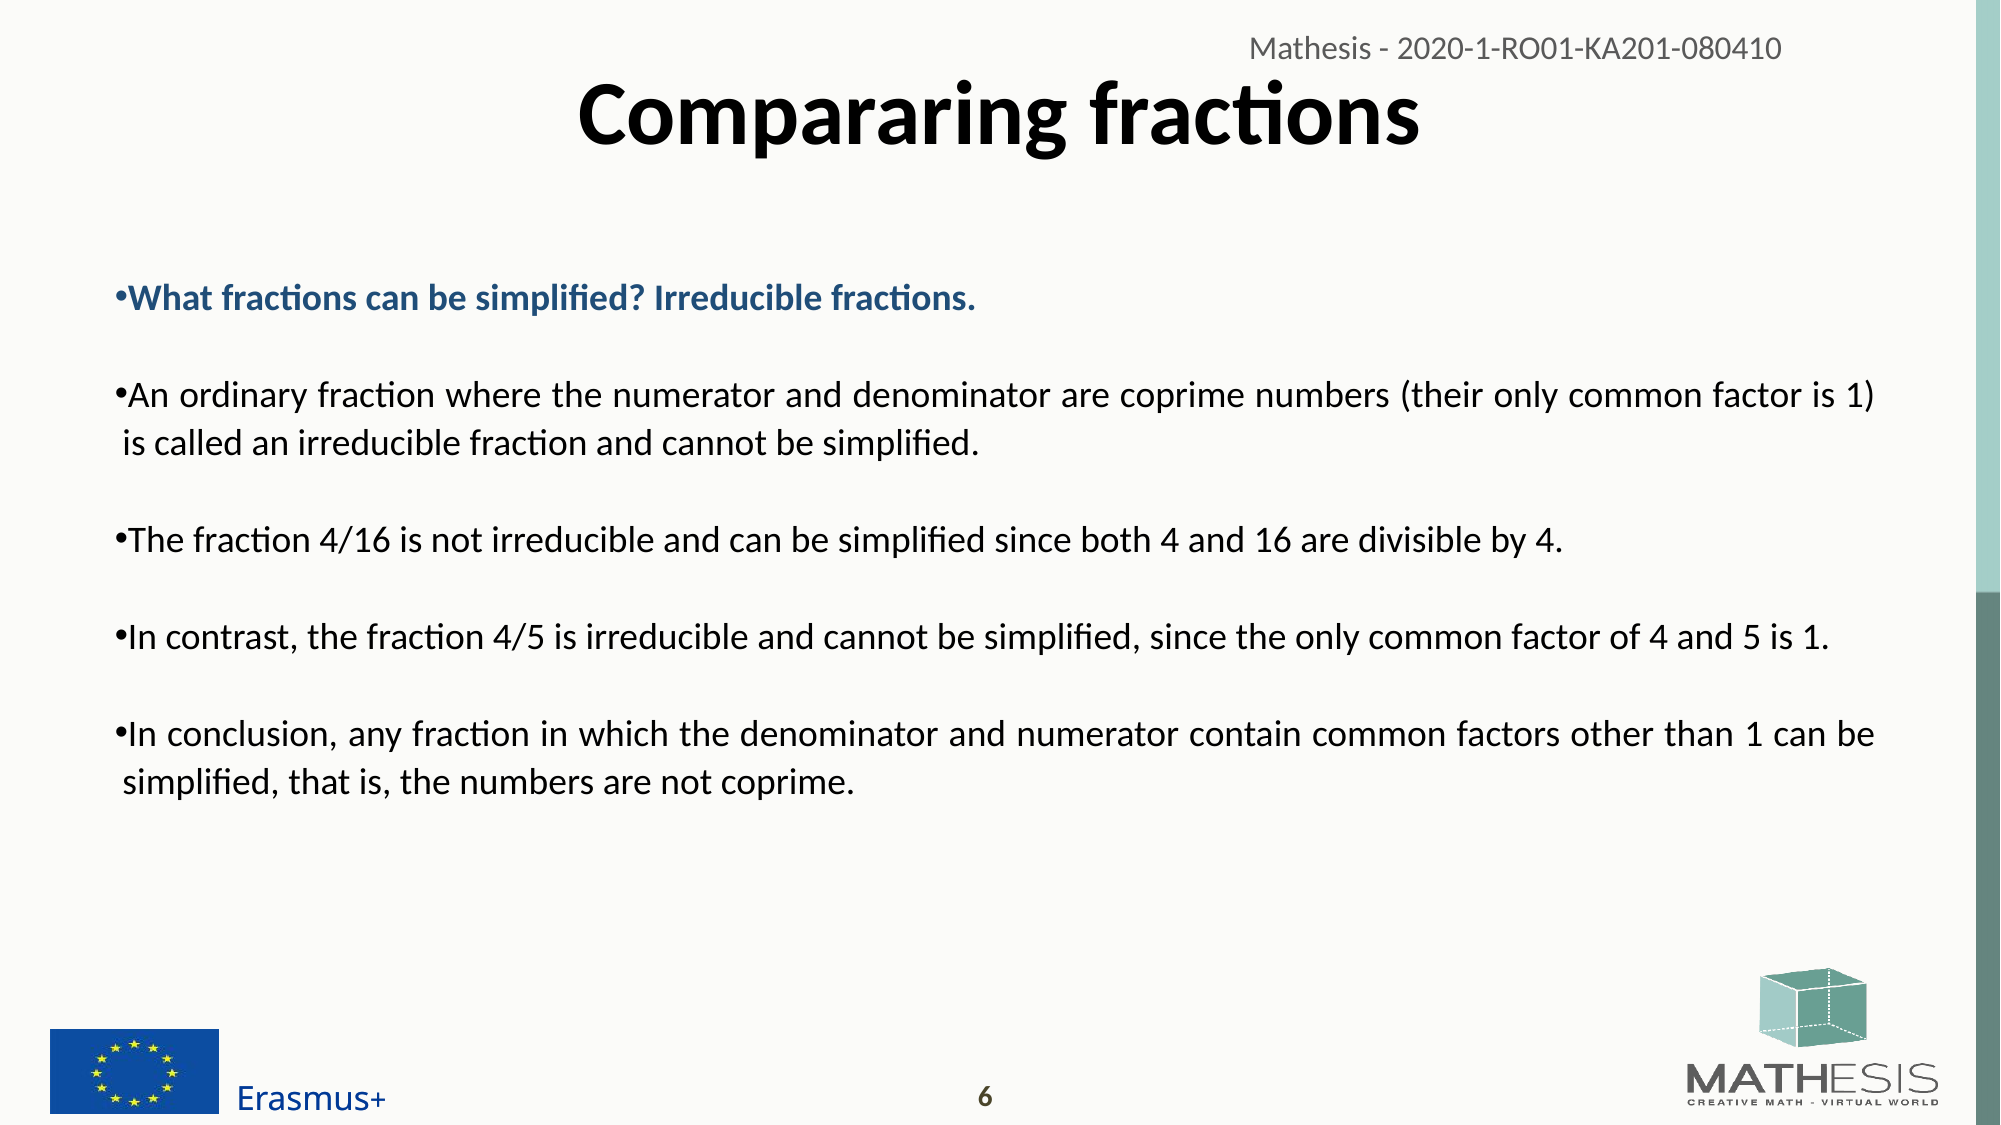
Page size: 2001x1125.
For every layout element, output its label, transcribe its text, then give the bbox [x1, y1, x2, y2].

picture [50, 1029, 219, 1114]
list What fractions can be simplified? Irreducible fractions. An ordinary fraction where the numerator and denominator are coprime numbers (their only common factor is 1) is called an irreducible fraction and cannot be simplified. The fraction 4/16 is not irreducible and can be simplified since both 4 and 16 are divisible by 4. In contrast, the fraction 4/5 is irreducible and cannot be simplified, since the only common factor of 4 and 5 is 1. In conclusion, any fraction in which the denominator and numerator contain common factors other than 1 can be simplified, that is, the numbers are not coprime. [99, 262, 1900, 1005]
title Compararing fractions [99, 45, 1900, 233]
